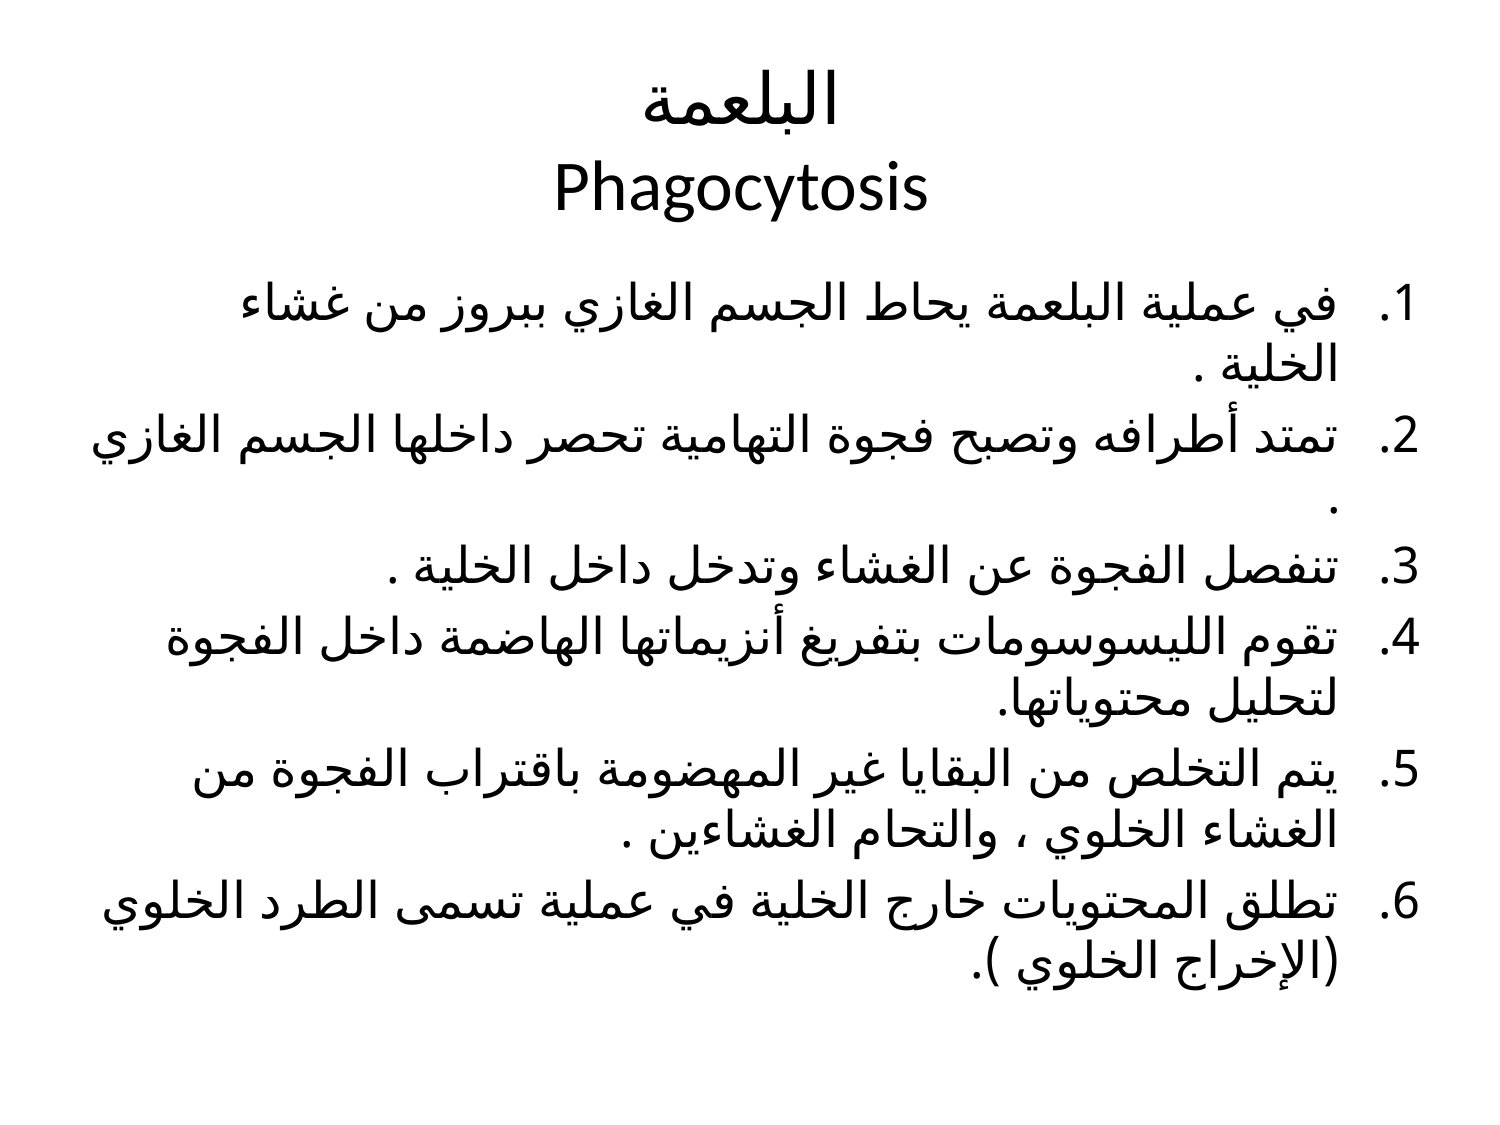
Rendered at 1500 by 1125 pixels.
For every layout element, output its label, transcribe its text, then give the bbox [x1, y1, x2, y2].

title البلعمة Phagocytosis [75, 45, 1425, 233]
list في عملية البلعمة يحاط الجسم الغازي ببروز من غشاء الخلية . تمتد أطرافه وتصبح فجوة التهامية تحصر داخلها الجسم الغازي . تنفصل الفجوة عن الغشاء وتدخل داخل الخلية . تقوم الليسوسومات بتفريغ أنزيماتها الهاضمة داخل الفجوة لتحليل محتوياتها. يتم التخلص من البقايا غير المهضومة باقتراب الفجوة من الغشاء الخلوي ، والتحام الغشاءين . تطلق المحتويات خارج الخلية في عملية تسمى الطرد الخلوي (الإخراج الخلوي ). [75, 262, 1425, 1005]
